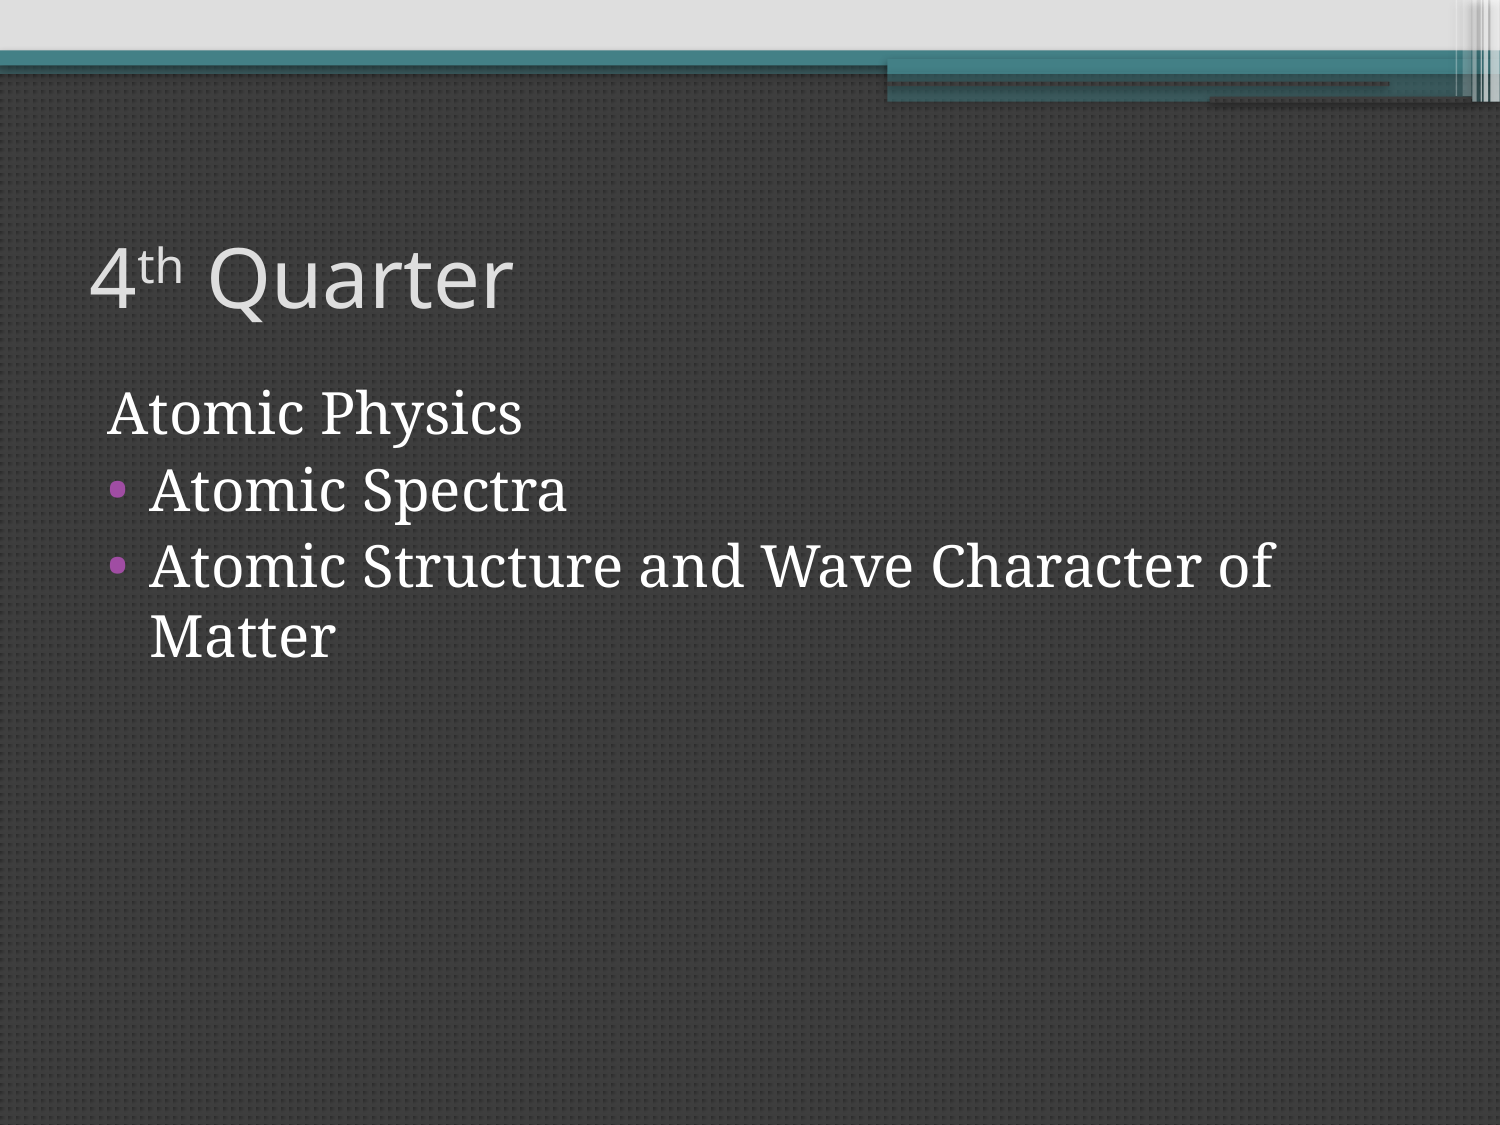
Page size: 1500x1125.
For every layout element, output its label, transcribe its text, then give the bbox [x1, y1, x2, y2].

list Atomic Physics Atomic Spectra Atomic Structure and Wave Character of Matter [75, 368, 1425, 1079]
title 4th Quarter [75, 187, 1425, 363]
